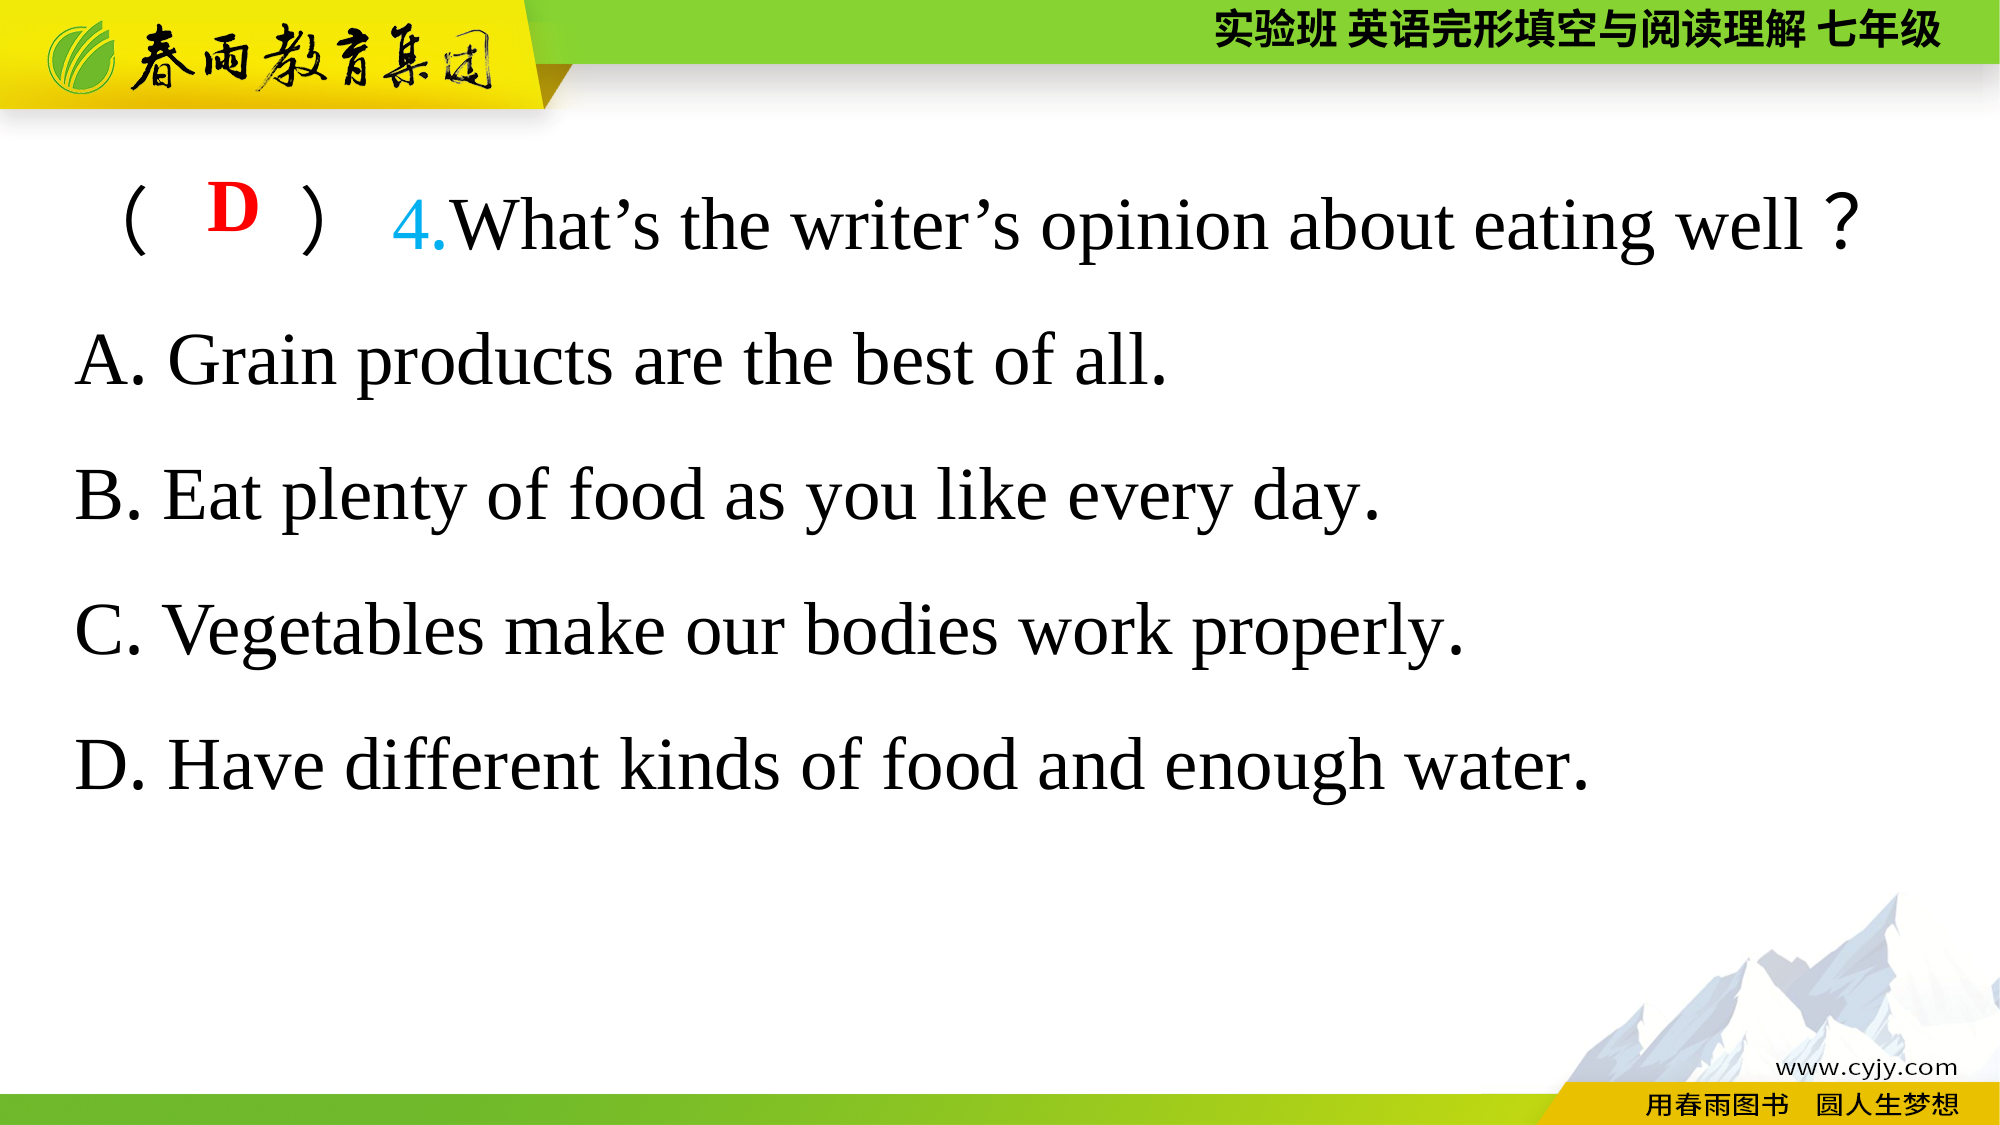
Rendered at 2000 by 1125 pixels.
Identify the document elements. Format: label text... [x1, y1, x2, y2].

text_box D [192, 148, 277, 254]
picture [0, 0, 2000, 1125]
list （ ）4.What’s the writer’s opinion about eating well？ A. Grain products are the best of all. B. Eat plenty of food as you like every day. C. Vegetables make our bodies work properly. D. Have different kinds of food and enough water. [59, 122, 1944, 820]
